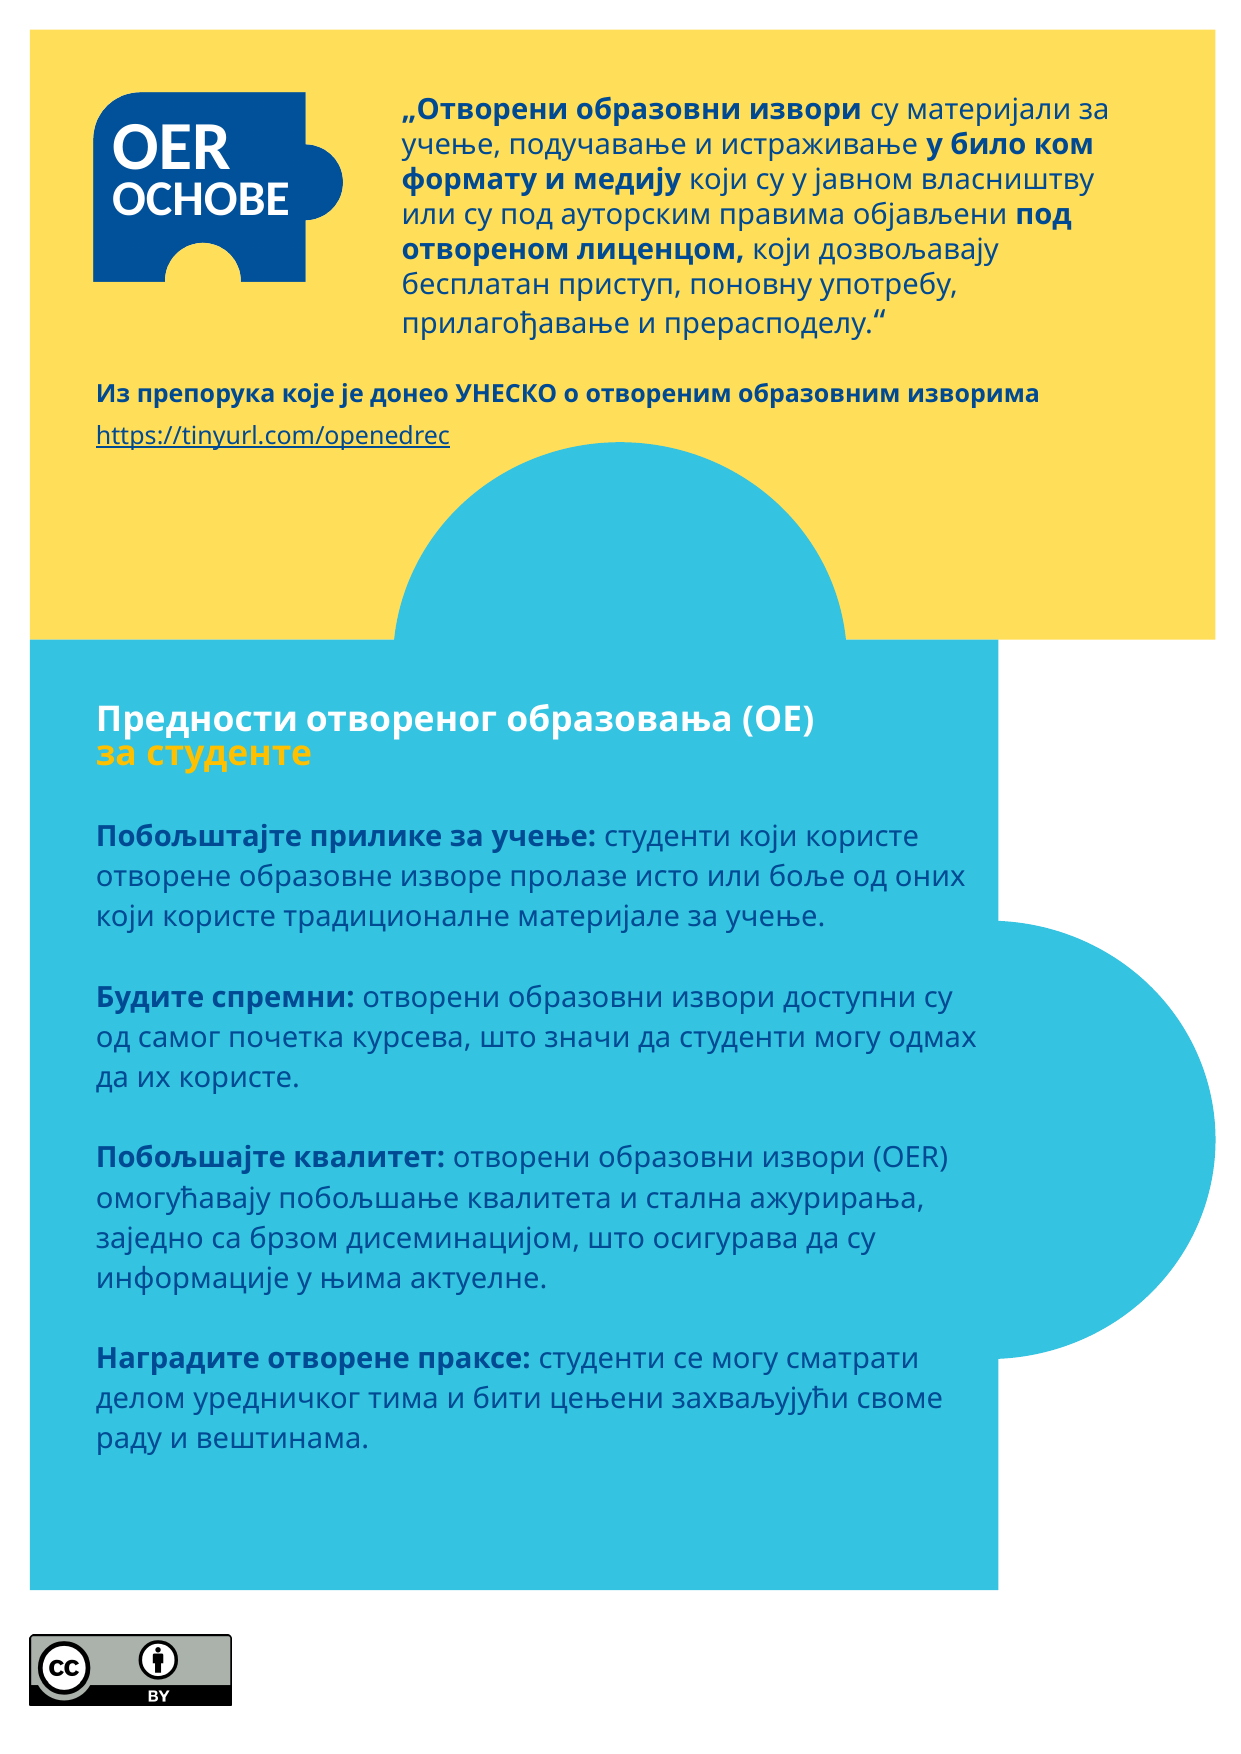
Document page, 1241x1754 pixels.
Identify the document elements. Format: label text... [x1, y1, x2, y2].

text_box [999, 920, 1216, 1359]
text_box Предности отвореног образовања (ОЕ) за студенте Побољштајте прилике за учење: студенти који користе отворене образовне изворе пролазе исто или боље од оних који користе традиционалне материјале за учење. Будите спремни: отворени образовни извори доступни су од самог почетка курсева, што значи да студенти могу одмах да их користе. Побољшајте квалитет: отворени образовни извори (OER) омогућавају побољшање квалитета и стална ажурирања, заједно са брзом дисеминацијом, што осигурава да су информације у њима актуелне. Наградите отворене праксе: студенти се могу сматрати делом уредничког тима и бити цењени захваљујући своме раду и вештинама. [80, 689, 999, 1470]
text_box Из препорука које је донео УНЕСКО о отвореним образовним изворима https://tinyurl.com/openedrec [80, 375, 1241, 463]
picture [93, 92, 343, 282]
text_box „Отворени образовни извори су материјали за учење, подучавање и истраживање у било ком формату и медију који су у јавном власништву или су под ауторским правима објављени под отвореном лиценцом, који дозвољавају бесплатан приступ, поновну употребу, прилагођавање и прерасподелу.“ [386, 75, 1147, 355]
text_box [29, 29, 1216, 639]
text_box [393, 463, 848, 689]
text_box [29, 639, 999, 1591]
text_box [719, 463, 1216, 640]
picture [29, 1634, 233, 1706]
